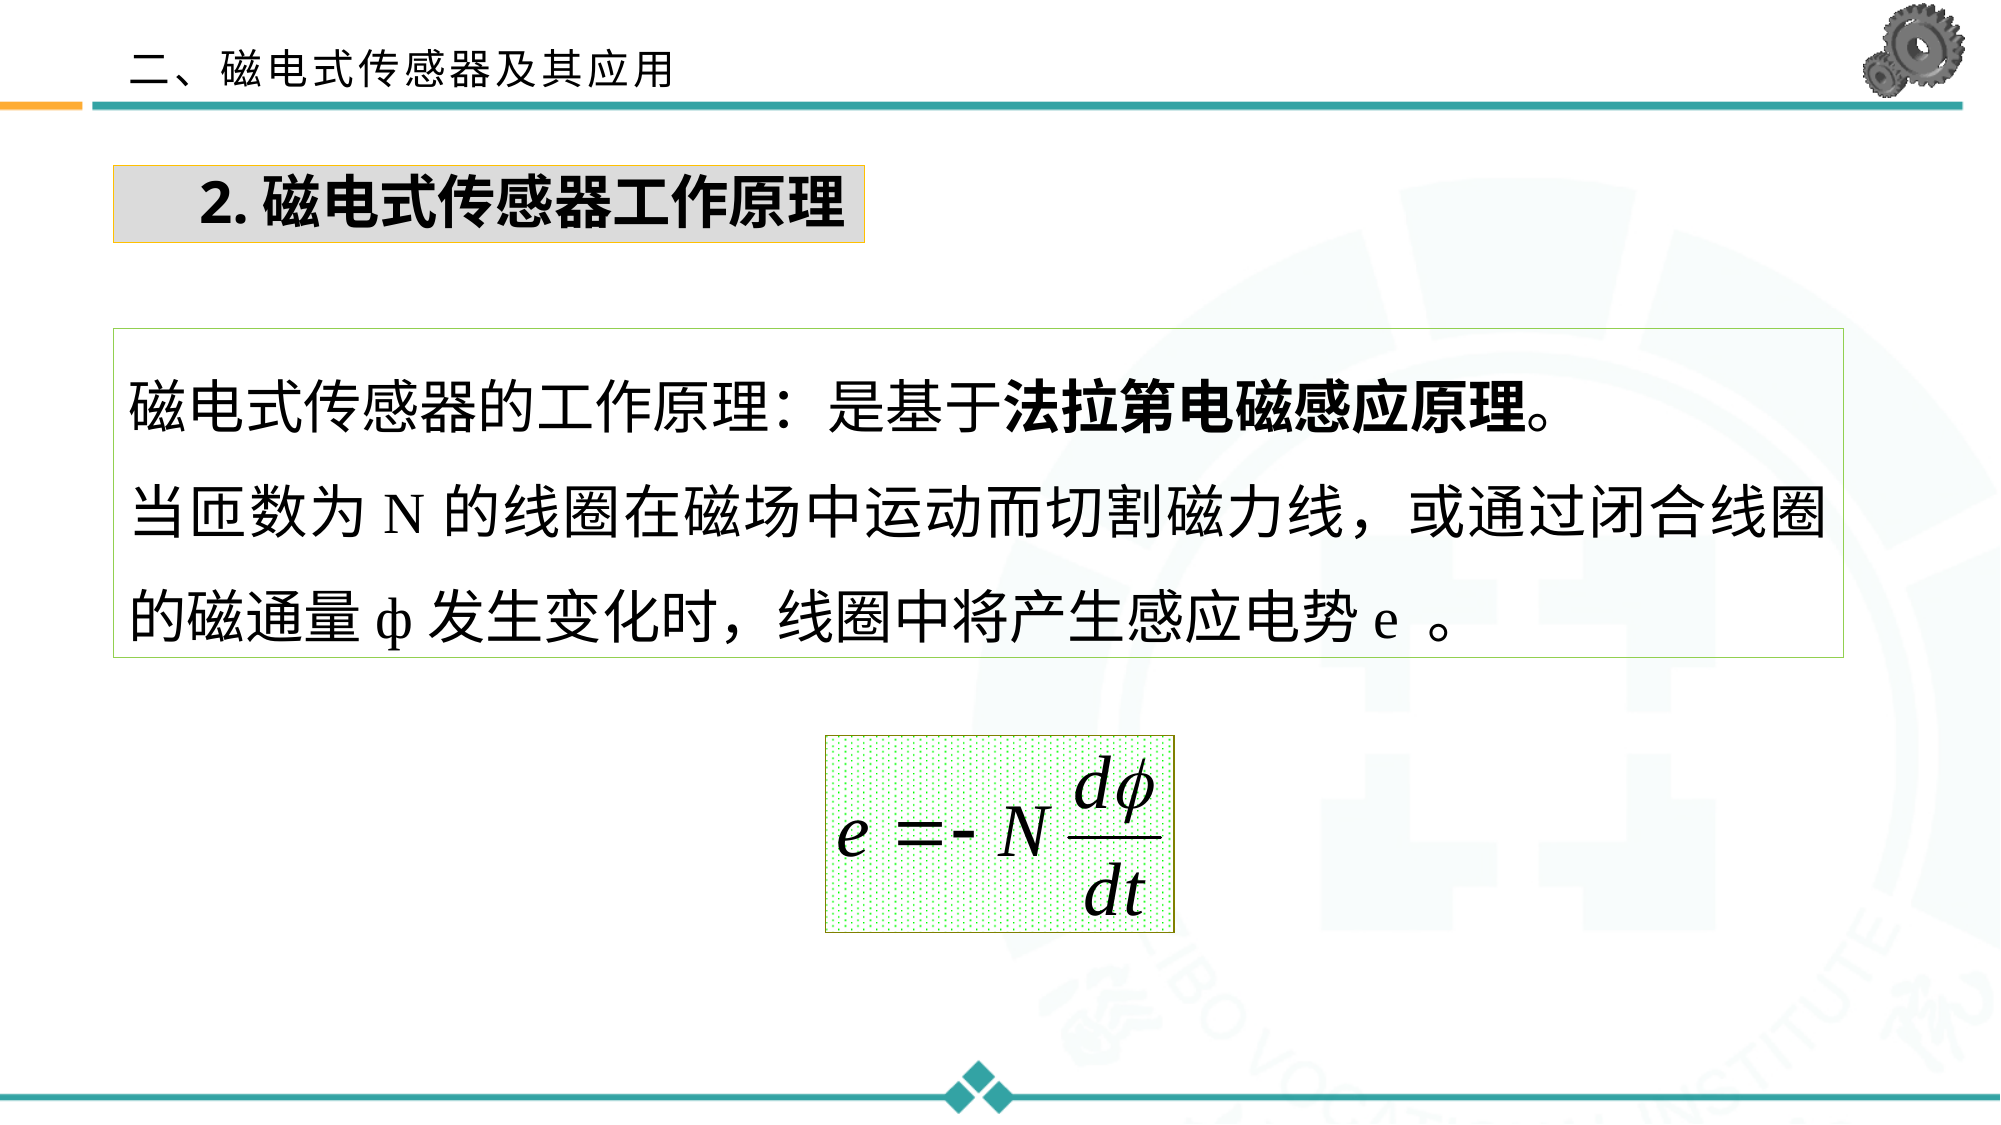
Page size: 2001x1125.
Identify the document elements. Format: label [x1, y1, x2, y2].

picture [0, 0, 2000, 1124]
text_box [826, 736, 1174, 932]
